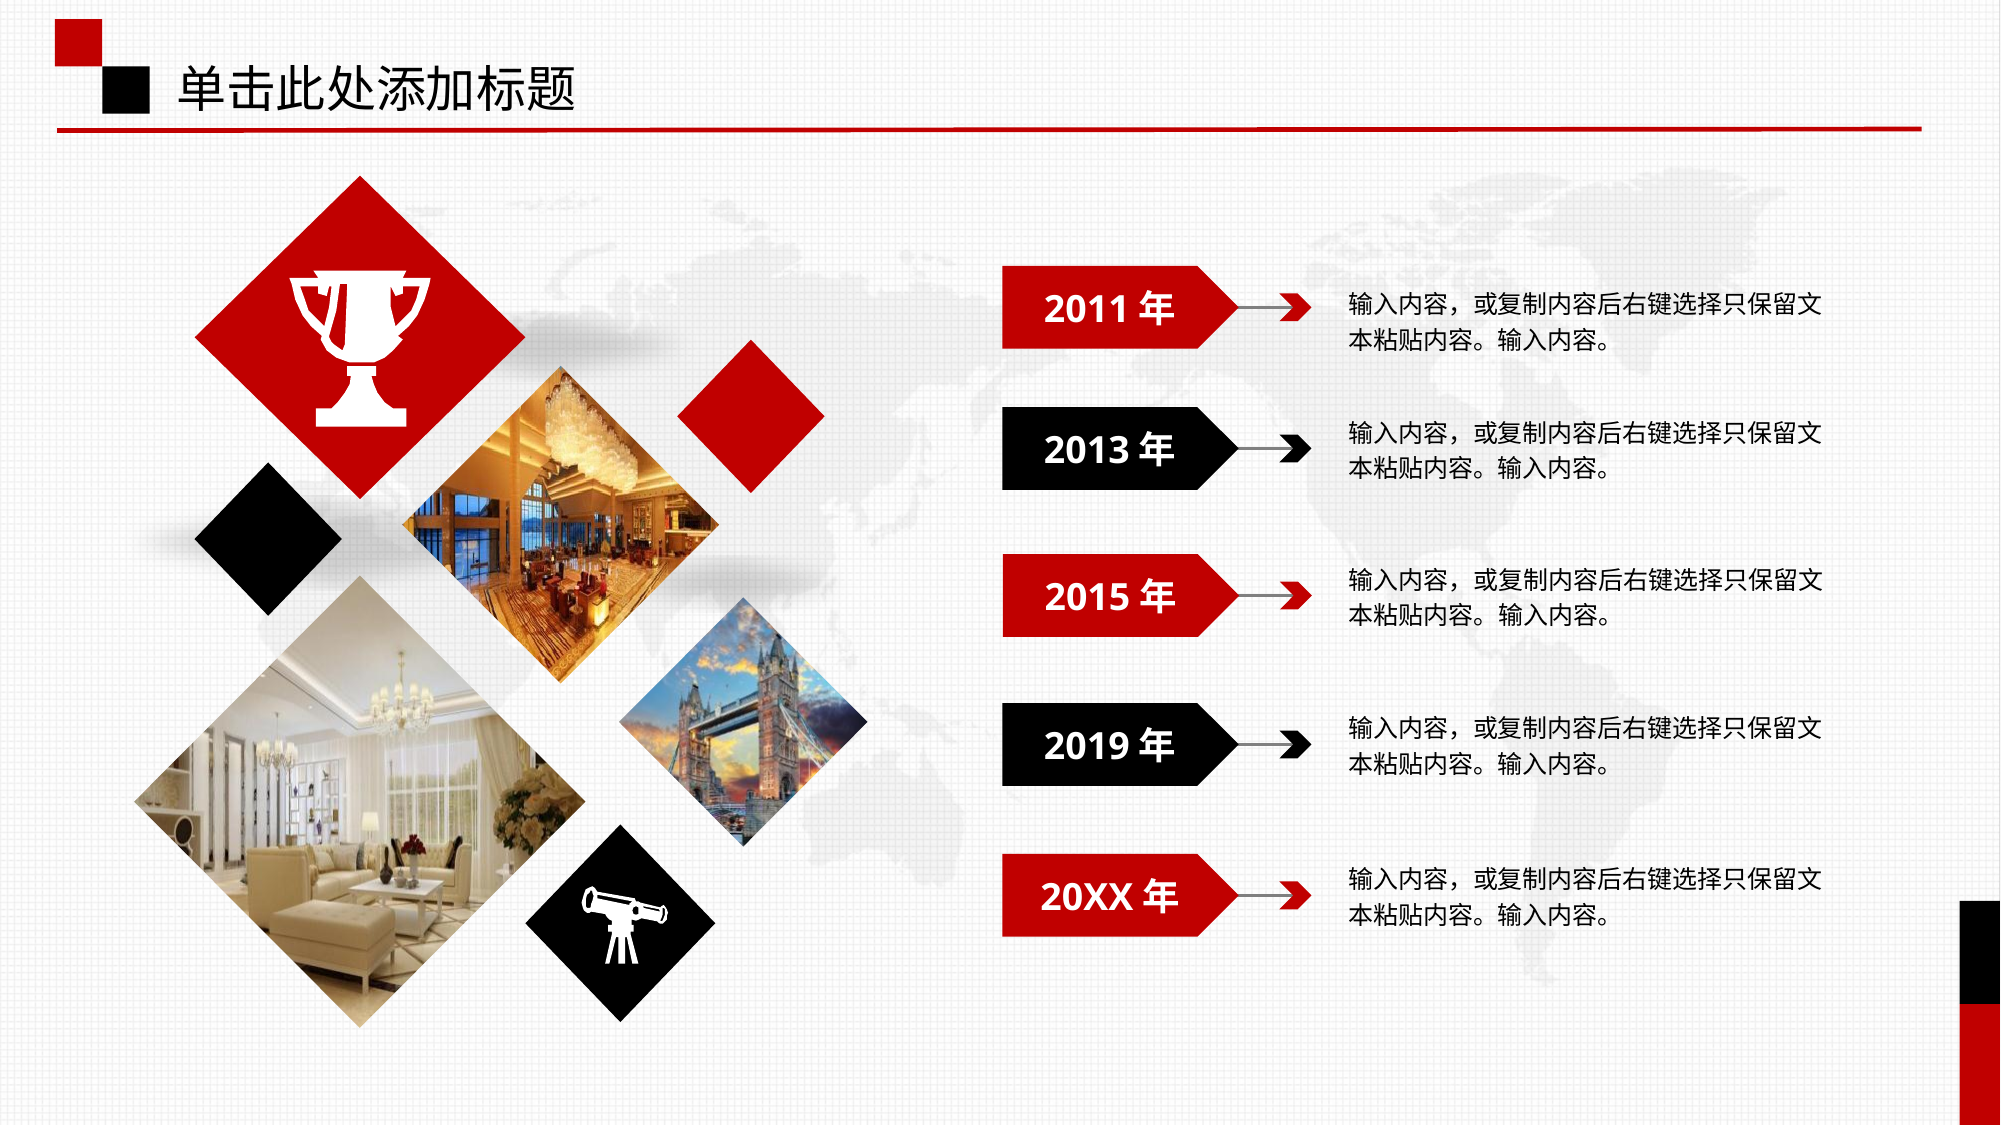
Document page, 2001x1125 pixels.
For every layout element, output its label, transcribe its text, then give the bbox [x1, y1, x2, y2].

text_box 输入内容，或复制内容后右键选择只保留文本粘贴内容。输入内容。 [1333, 403, 1842, 527]
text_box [1002, 554, 1312, 637]
text_box 输入内容，或复制内容后右键选择只保留文本粘贴内容。输入内容。 [1333, 275, 1842, 398]
text_box [1959, 900, 2000, 1005]
text_box [134, 575, 586, 1028]
text_box [101, 65, 151, 115]
text_box [1959, 1005, 2000, 1125]
text_box 单击此处添加标题 [161, 50, 700, 126]
text_box 输入内容，或复制内容后右键选择只保留文本粘贴内容。输入内容。 [1333, 550, 1842, 674]
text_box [194, 175, 526, 499]
text_box [675, 338, 827, 495]
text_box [525, 824, 716, 1023]
text_box [54, 18, 103, 67]
text_box 输入内容，或复制内容后右键选择只保留文本粘贴内容。输入内容。 [1333, 699, 1842, 823]
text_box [1002, 853, 1312, 937]
text_box [420, 365, 720, 684]
text_box [193, 499, 344, 618]
picture [0, 0, 2001, 1125]
text_box 输入内容，或复制内容后右键选择只保留文本粘贴内容。输入内容。 [1333, 850, 1842, 973]
text_box [618, 597, 868, 847]
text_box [1002, 703, 1312, 786]
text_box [1002, 265, 1312, 349]
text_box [1002, 407, 1312, 490]
